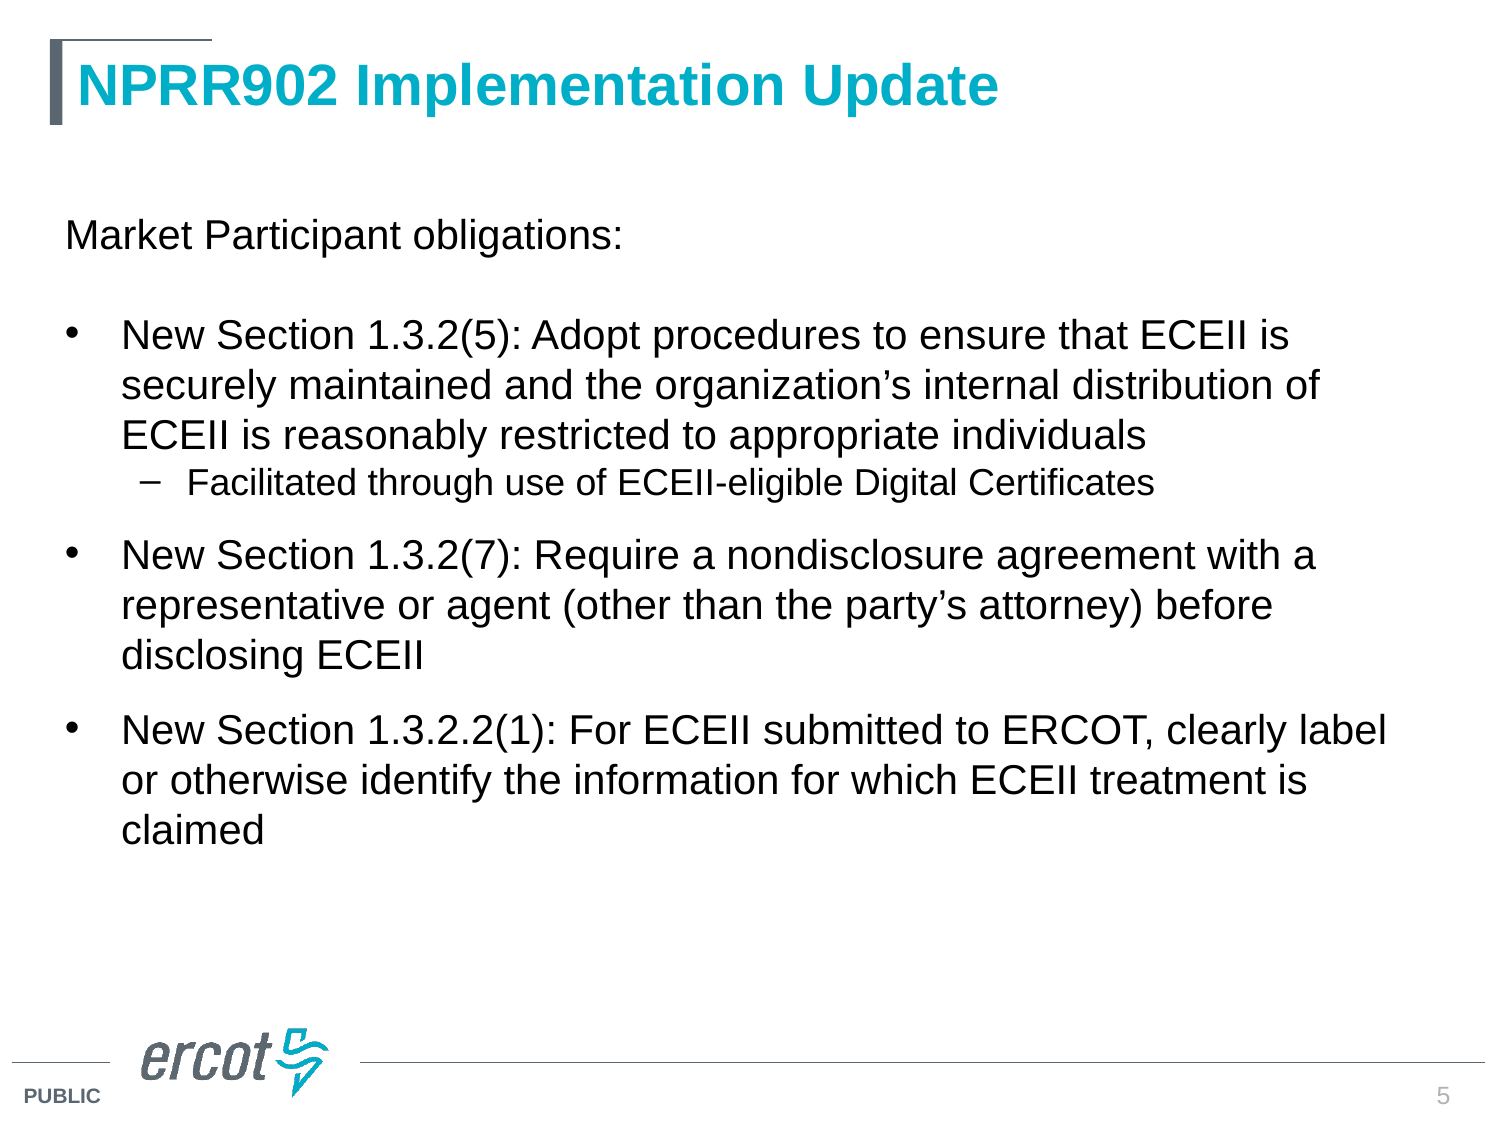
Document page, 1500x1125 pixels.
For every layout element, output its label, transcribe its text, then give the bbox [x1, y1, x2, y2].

slide_number 5 [1400, 1076, 1488, 1113]
picture [137, 1024, 332, 1100]
list Market Participant obligations: New Section 1.3.2(5): Adopt procedures to ensure that ECEII is securely maintained and the organization’s internal distribution of ECEII is reasonably restricted to appropriate individuals Facilitated through use of ECEII-eligible Digital Certificates New Section 1.3.2(7): Require a nondisclosure agreement with a representative or agent (other than the party’s attorney) before disclosing ECEII New Section 1.3.2.2(1): For ECEII submitted to ERCOT, clearly label or otherwise identify the information for which ECEII treatment is claimed [50, 200, 1450, 1000]
title NPRR902 Implementation Update [62, 39, 1450, 125]
